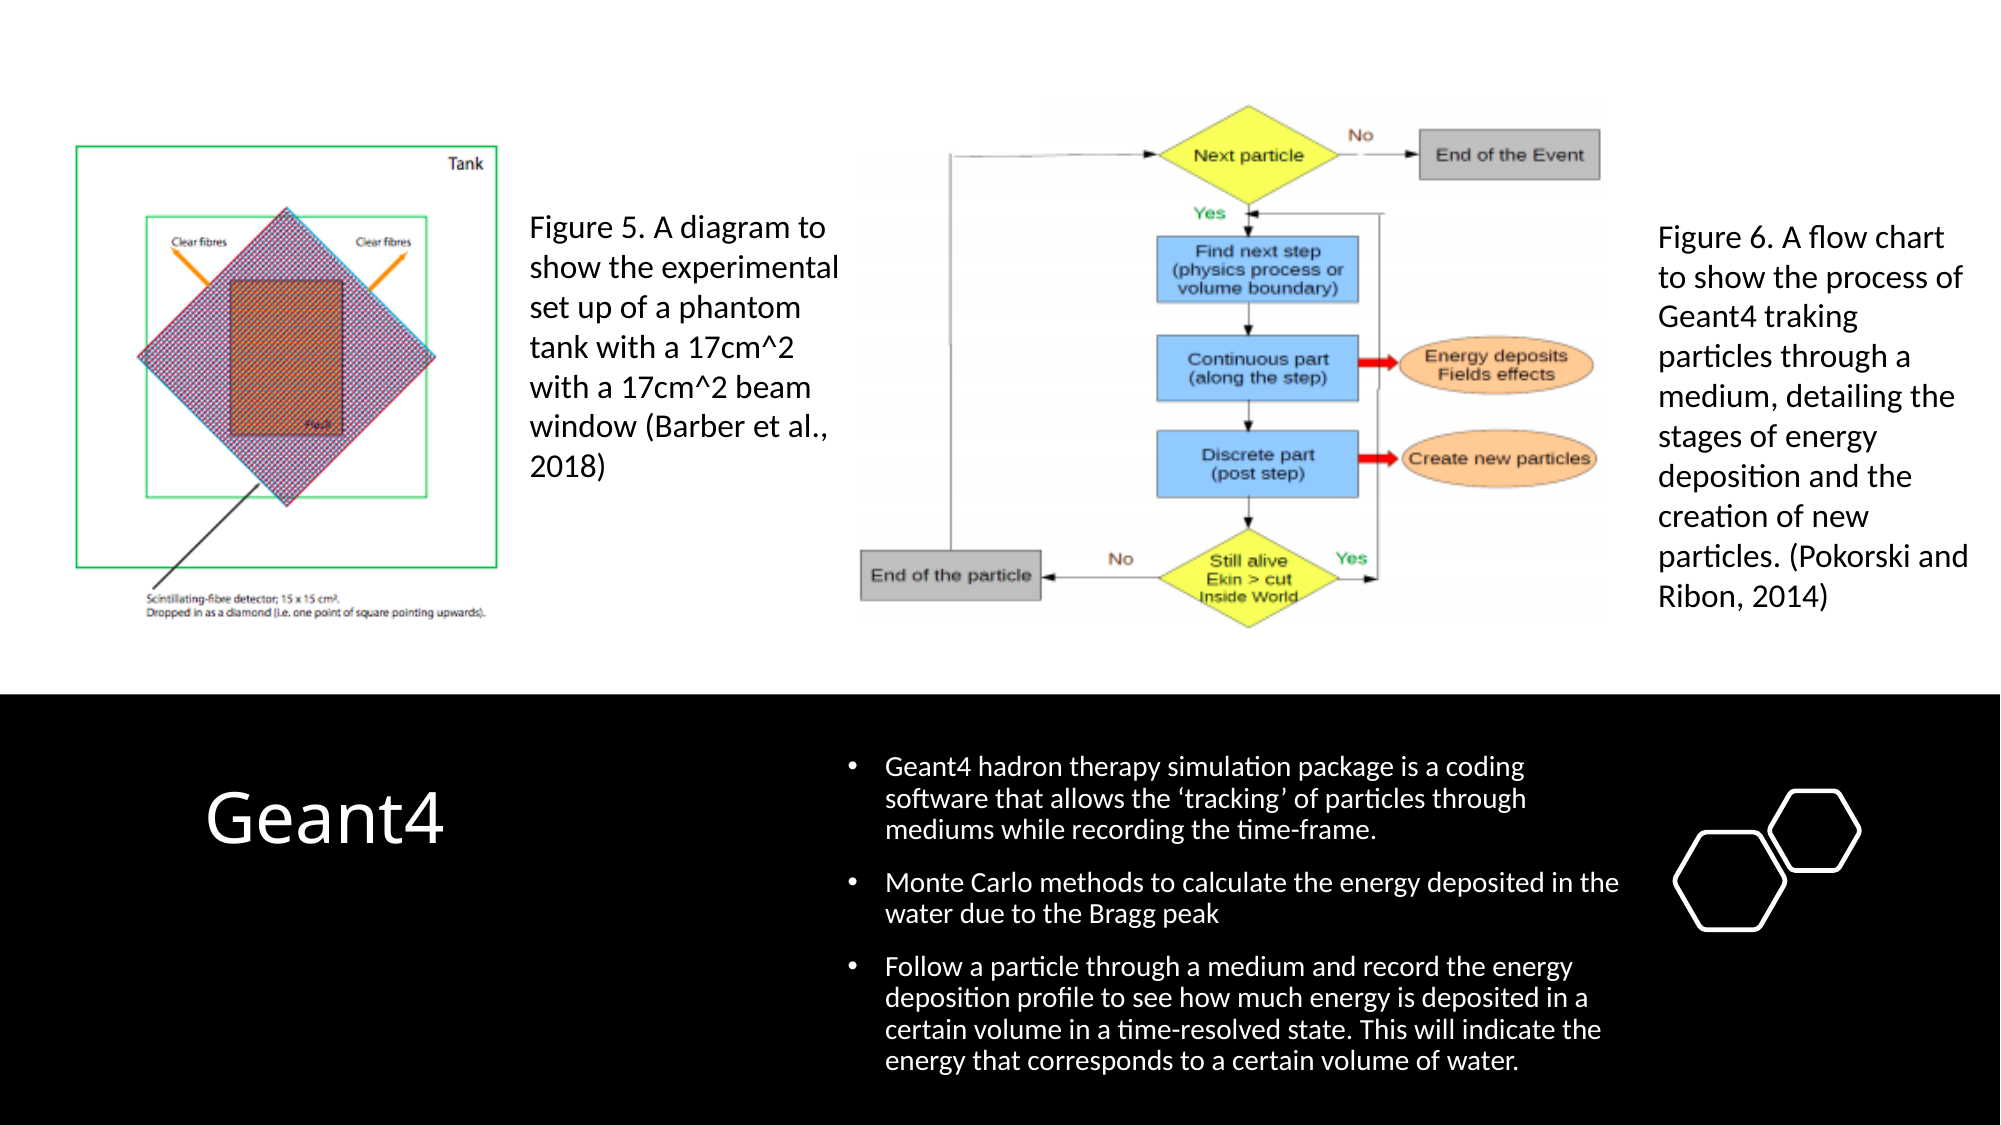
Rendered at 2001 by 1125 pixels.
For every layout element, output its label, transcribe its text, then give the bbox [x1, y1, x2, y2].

list Geant4 hadron therapy simulation package is a coding software that allows the ‘tracking’ of particles through mediums while recording the time-frame. Monte Carlo methods to calculate the energy deposited in the water due to the Bragg peak Follow a particle through a medium and record the energy deposition profile to see how much energy is deposited in a certain volume in a time-resolved state. This will indicate the energy that corresponds to a certain volume of water. [832, 743, 1642, 1125]
text_box Figure 5. A diagram to show the experimental set up of a phantom tank with a 17cm^2 with a 17cm^2 beam window (Barber et al., 2018) [544, 197, 857, 492]
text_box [1674, 790, 1860, 930]
slide_number 6 [1412, 1042, 1863, 1103]
picture [857, 97, 1608, 636]
text_box [0, 693, 2000, 1125]
title Geant4 [189, 774, 794, 1035]
text_box [0, 0, 2000, 693]
text_box Figure 6. A flow chart to show the process of Geant4 traking particles through a medium, detailing the stages of energy deposition and the creation of new particles. (Pokorski and Ribon, 2014) [1643, 207, 1987, 622]
picture [22, 117, 544, 657]
